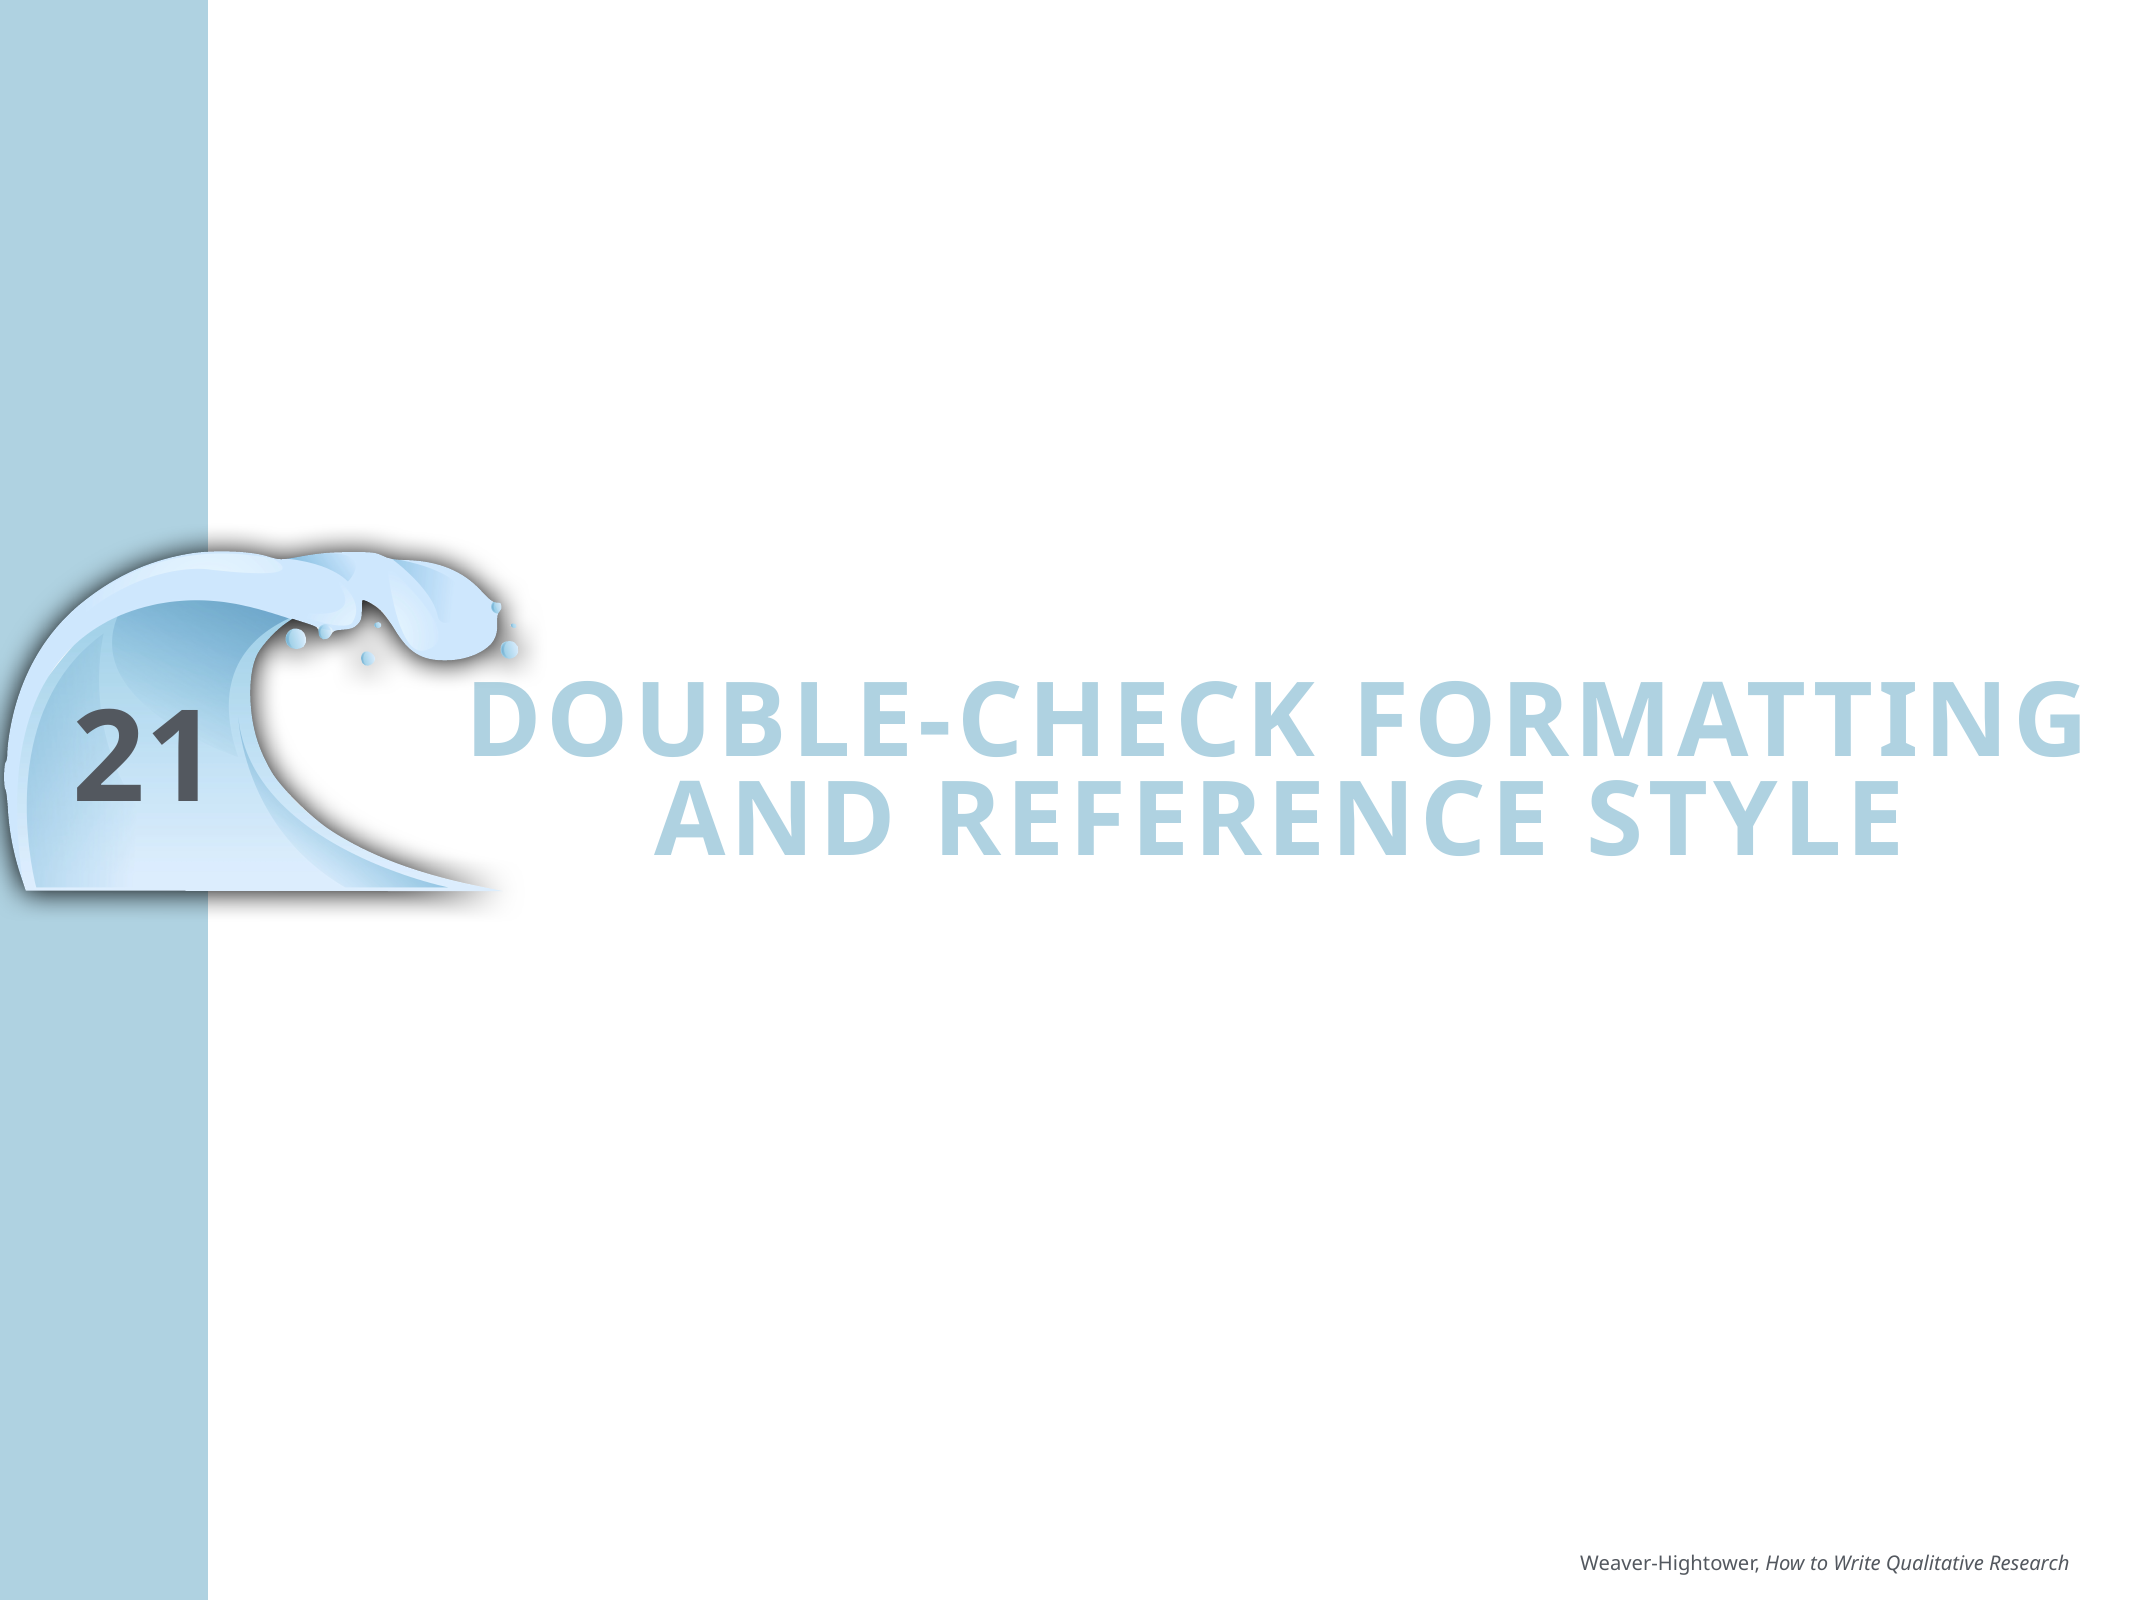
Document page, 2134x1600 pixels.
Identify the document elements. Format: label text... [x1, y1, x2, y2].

picture [3, 551, 519, 892]
title Double-check formatting and reference style [499, 645, 2115, 907]
